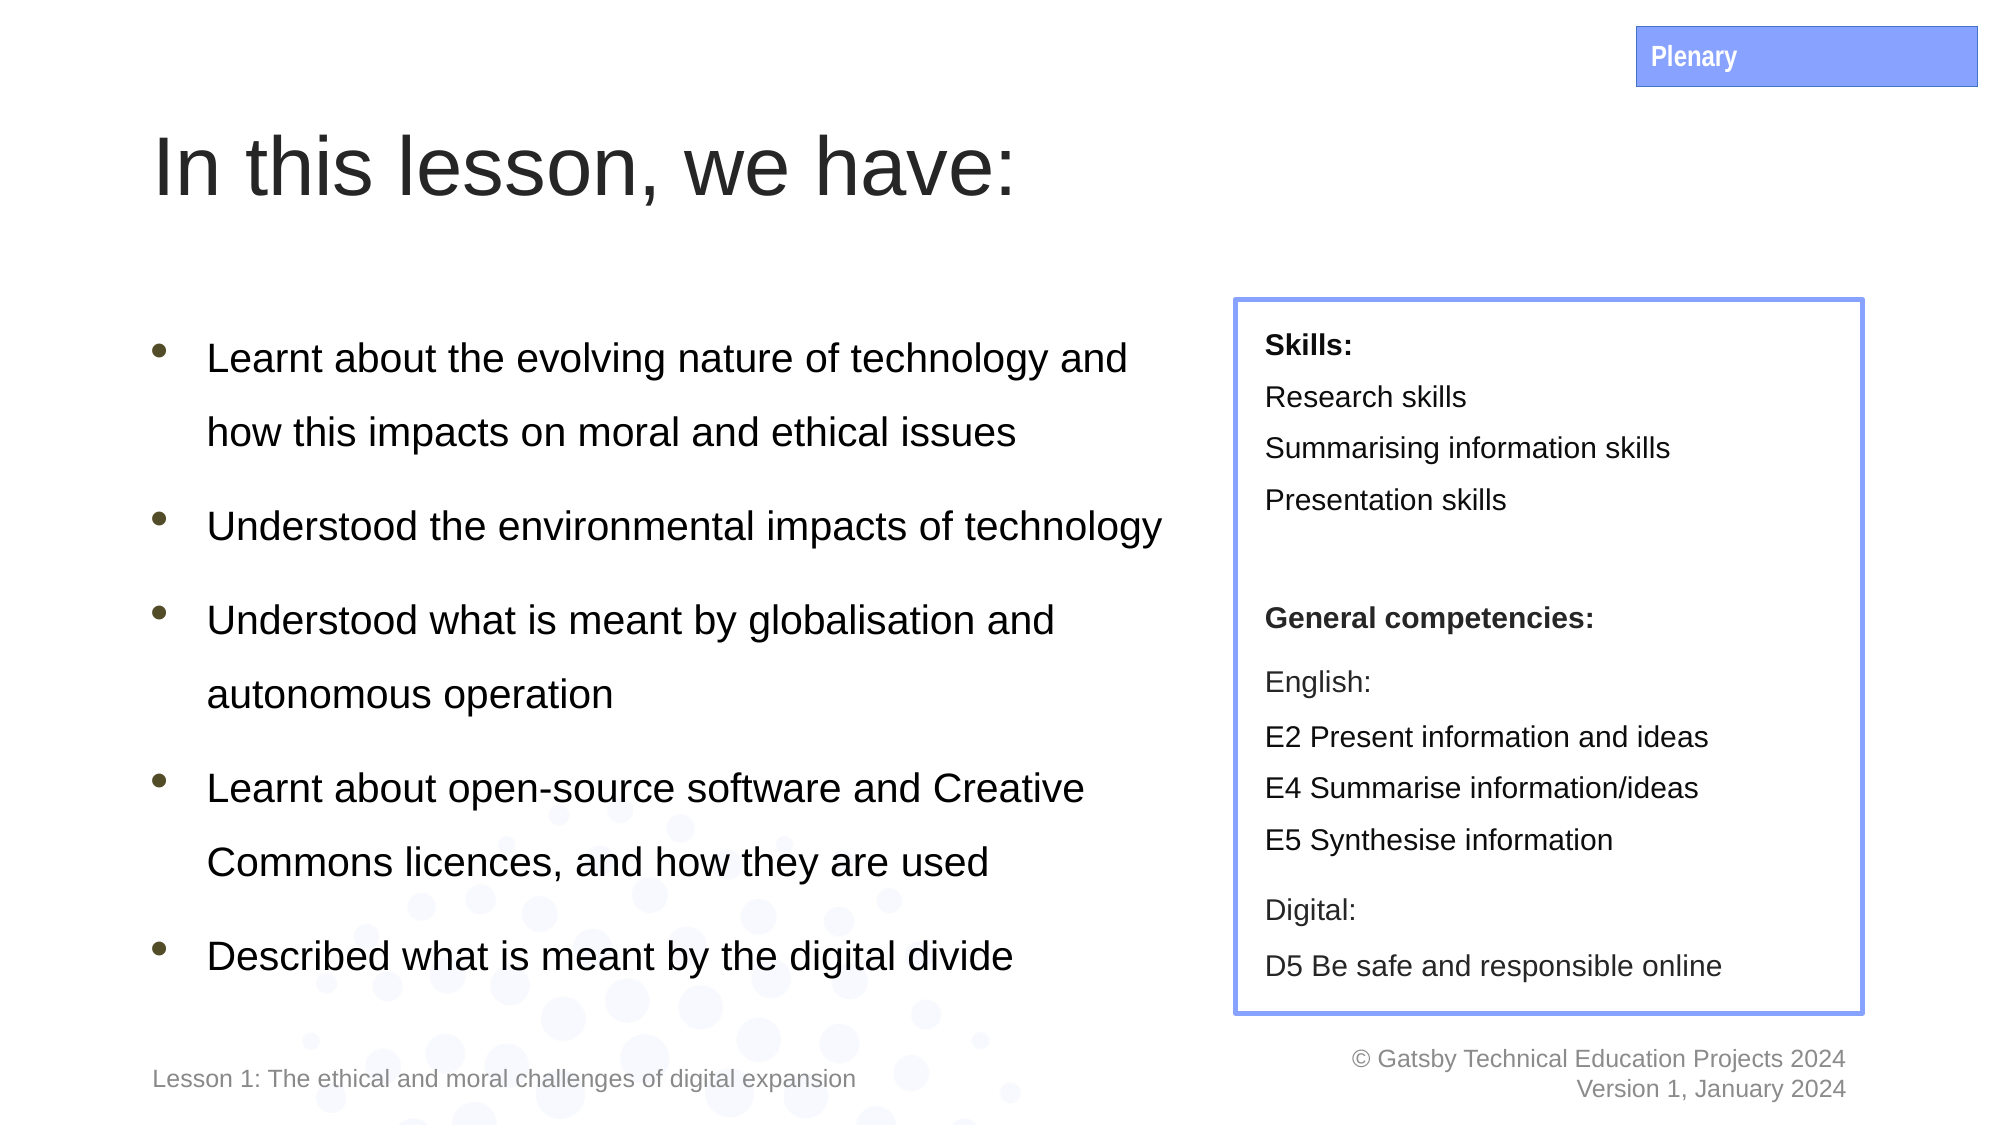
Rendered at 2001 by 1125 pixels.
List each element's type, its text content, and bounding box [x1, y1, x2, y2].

title In this lesson, we have: [137, 59, 1863, 278]
list Plenary [1636, 26, 1978, 87]
list Learnt about the evolving nature of technology and how this impacts on moral and ethical issues Understood the environmental impacts of technology Understood what is meant by globalisation and autonomous operation Learnt about open-source software and Creative Commons licences, and how they are used Described what is meant by the digital divide [137, 299, 1188, 1014]
list Skills: Research skills Summarising information skills Presentation skills General competencies: English: E2 Present information and ideas E4 Summarise information/ideas E5 Synthesise information Digital: D5 Be safe and responsible online [1233, 297, 1865, 1016]
list Lesson 1: The ethical and moral challenges of digital expansion [137, 1042, 924, 1110]
